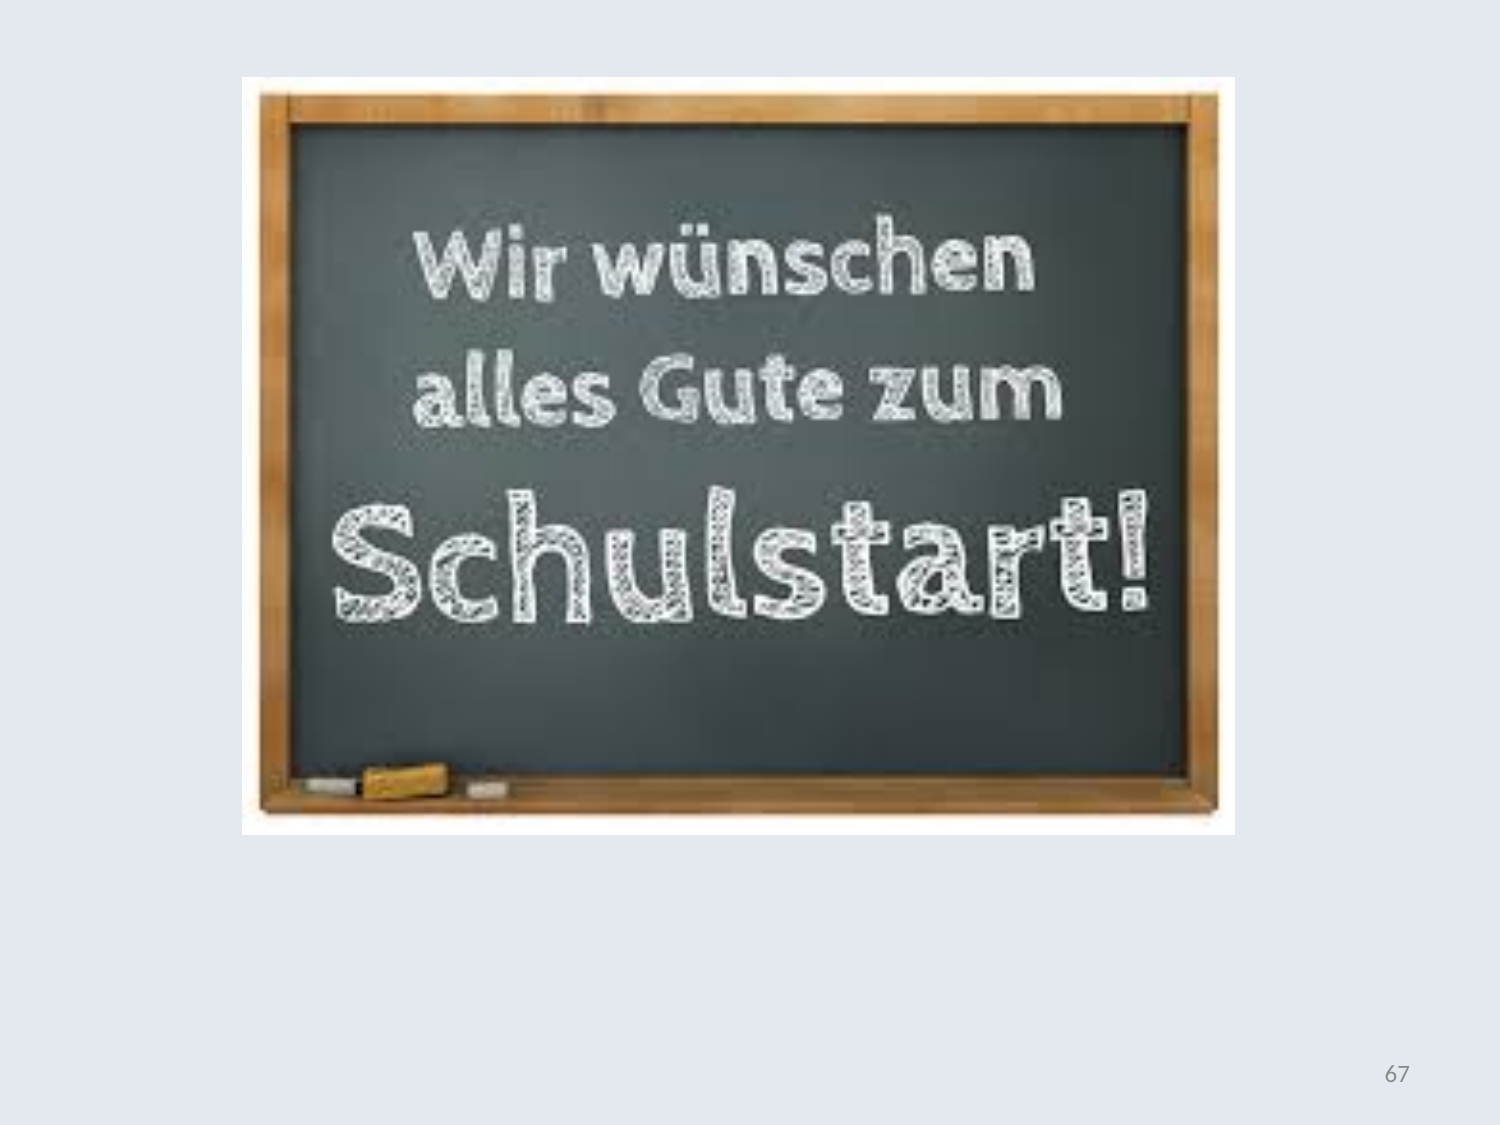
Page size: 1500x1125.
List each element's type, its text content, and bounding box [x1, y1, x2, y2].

picture [241, 77, 1235, 835]
slide_number 67 [1074, 1042, 1425, 1103]
